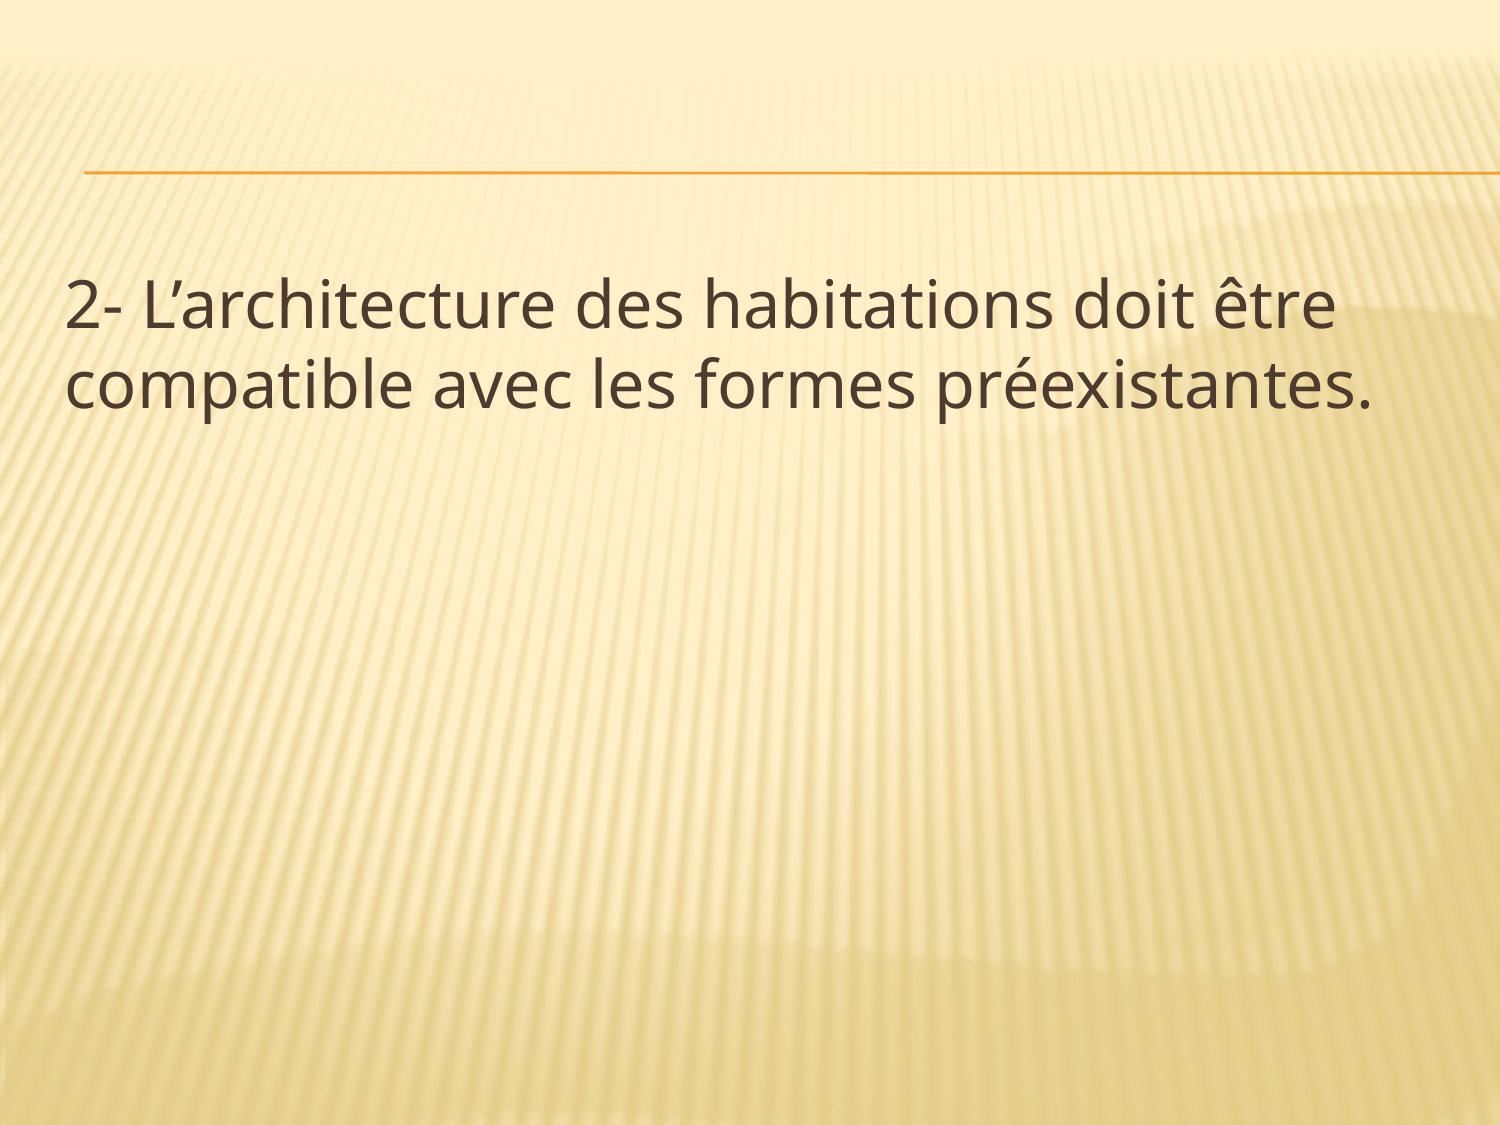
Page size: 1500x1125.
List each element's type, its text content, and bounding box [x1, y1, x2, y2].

list 2- L’architecture des habitations doit être compatible avec les formes préexistantes. [50, 254, 1475, 998]
